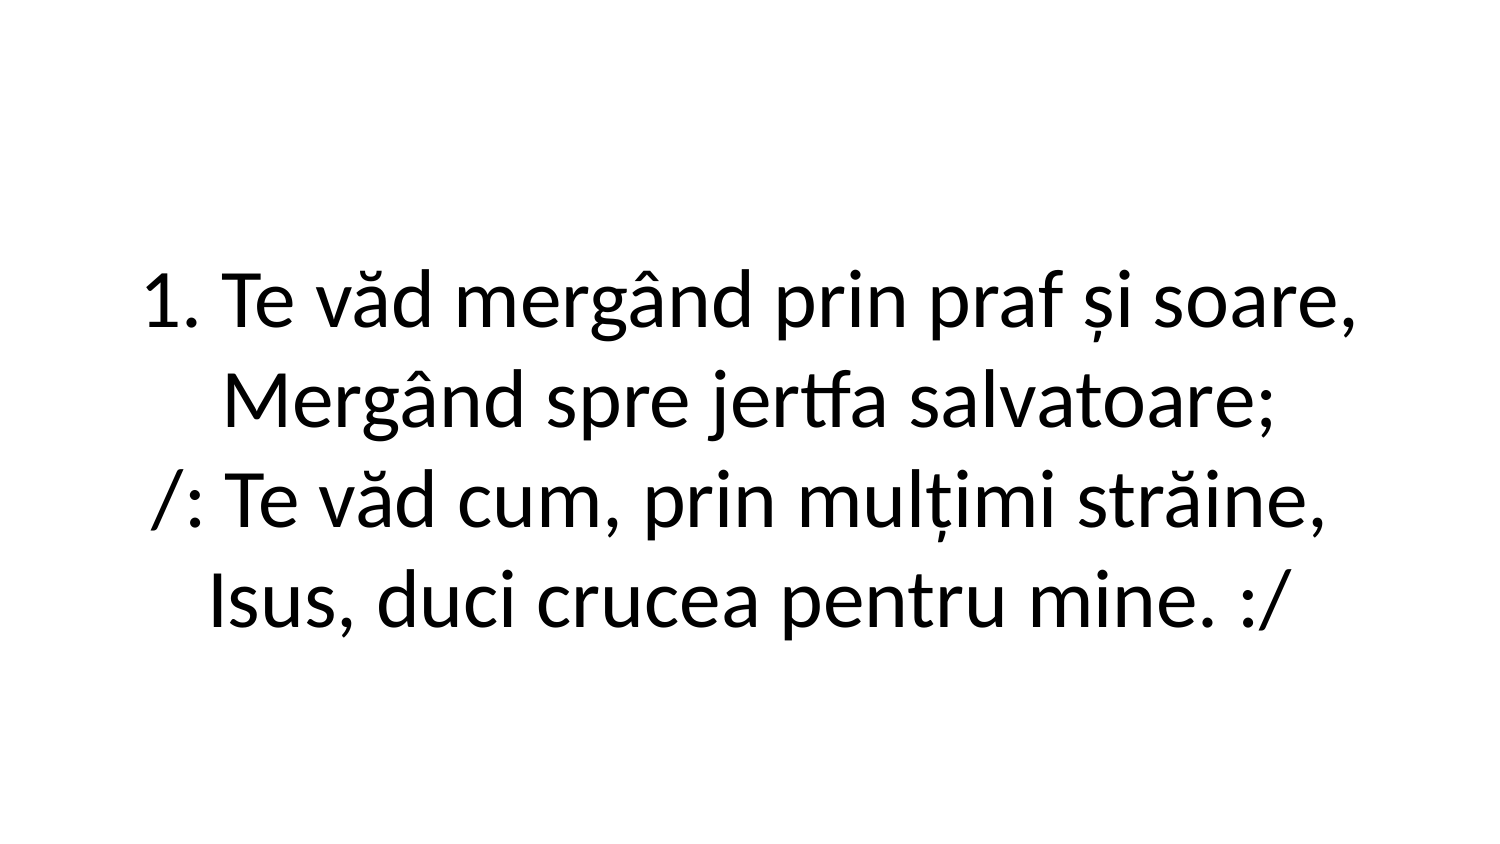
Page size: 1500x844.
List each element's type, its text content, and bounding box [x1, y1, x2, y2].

text_box 1. Te văd mergând prin praf și soare, Mergând spre jertfa salvatoare; /: Te văd cum, prin mulțimi străine, Isus, duci crucea pentru mine. :/ [125, 192, 1375, 652]
